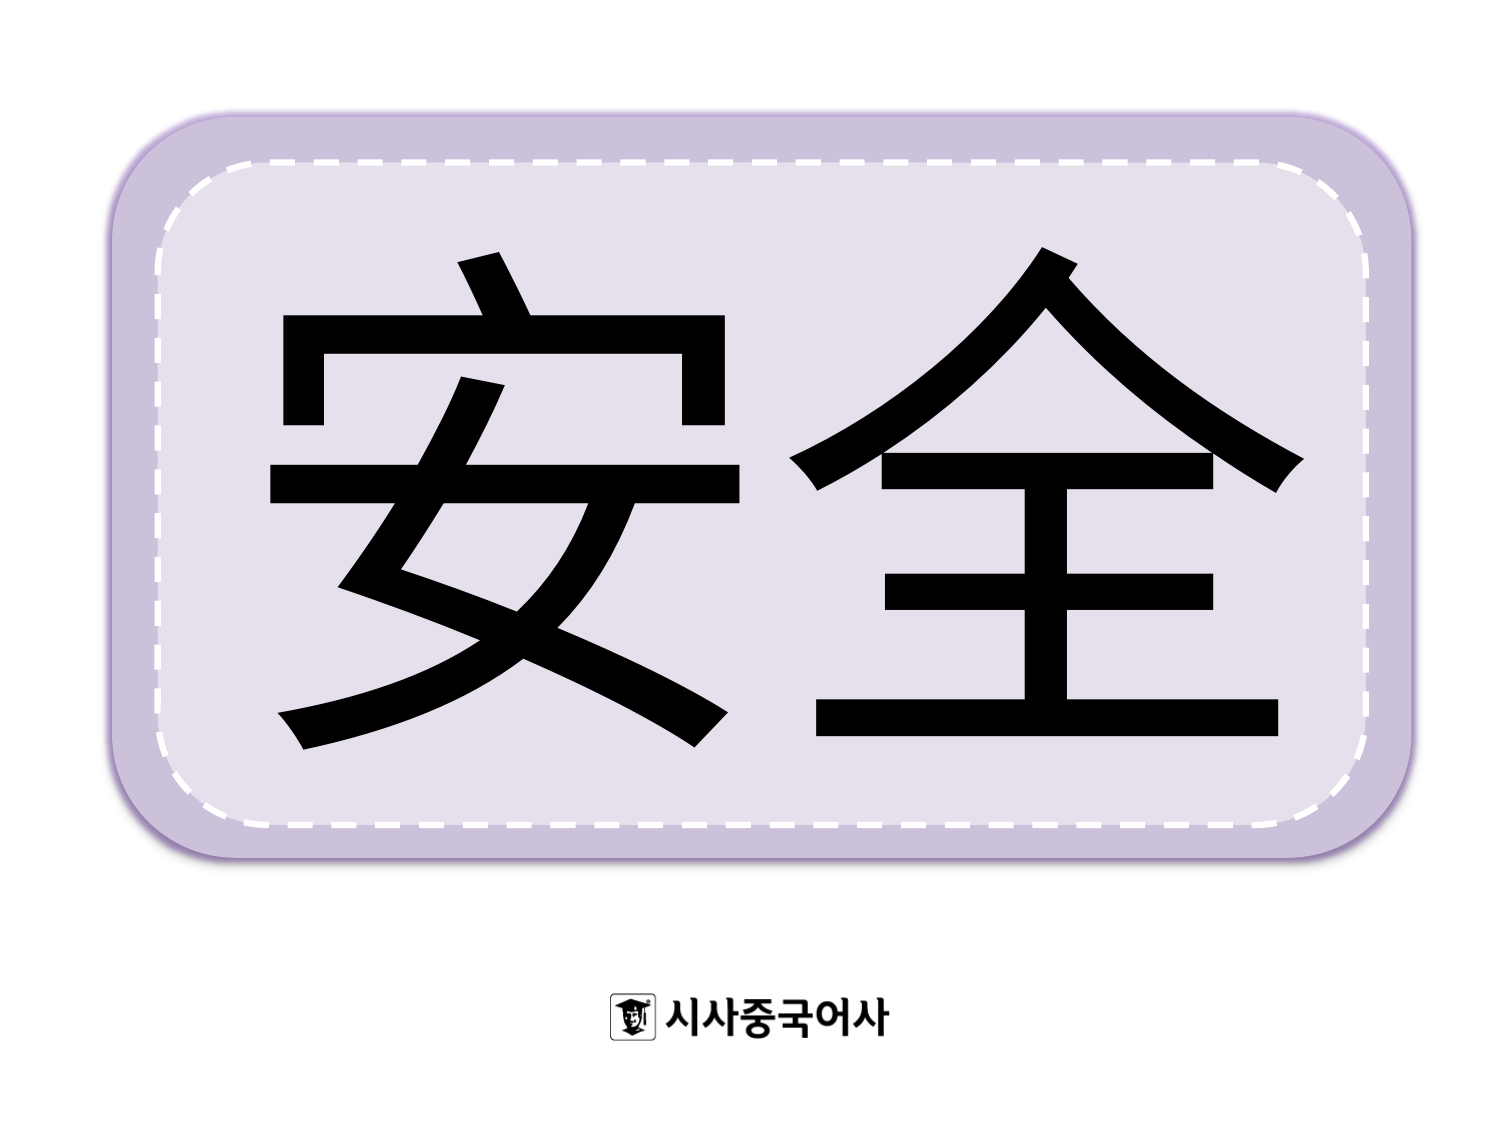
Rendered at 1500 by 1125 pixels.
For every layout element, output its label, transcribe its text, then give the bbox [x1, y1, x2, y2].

text_box 安全 [171, 160, 1380, 824]
picture [602, 987, 898, 1047]
